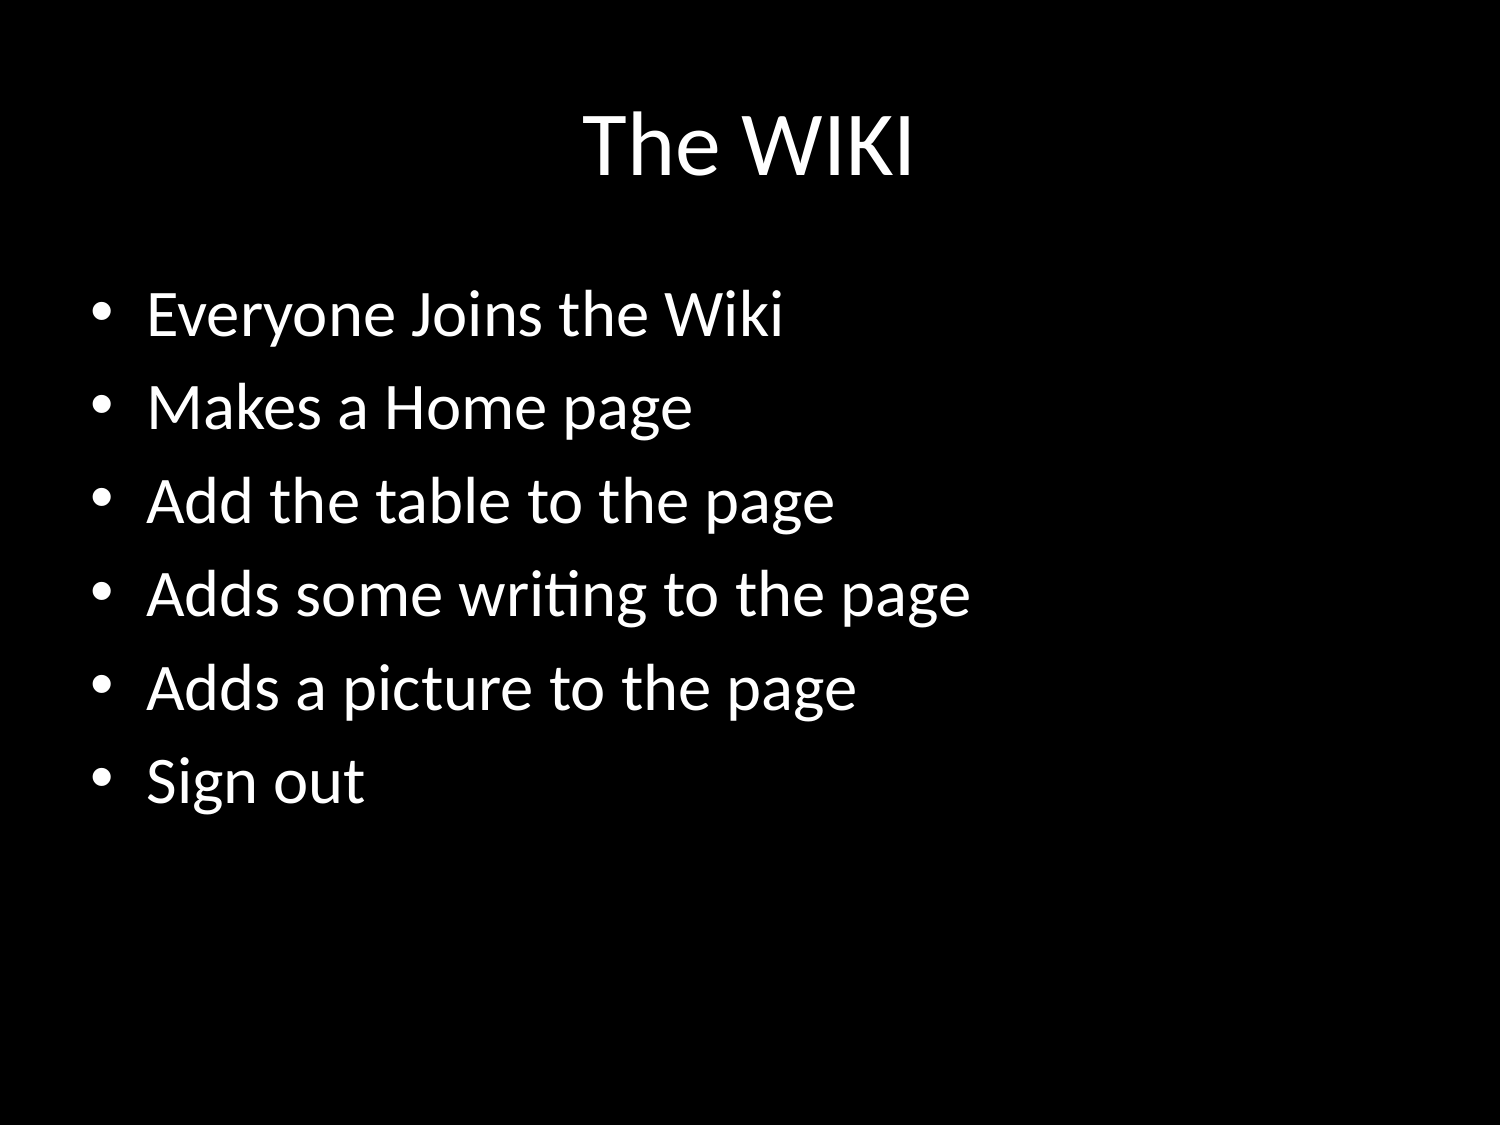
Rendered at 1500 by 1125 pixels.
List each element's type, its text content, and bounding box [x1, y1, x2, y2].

list Everyone Joins the Wiki Makes a Home page Add the table to the page Adds some writing to the page Adds a picture to the page Sign out [75, 262, 1425, 1005]
title The WIKI [75, 45, 1425, 233]
